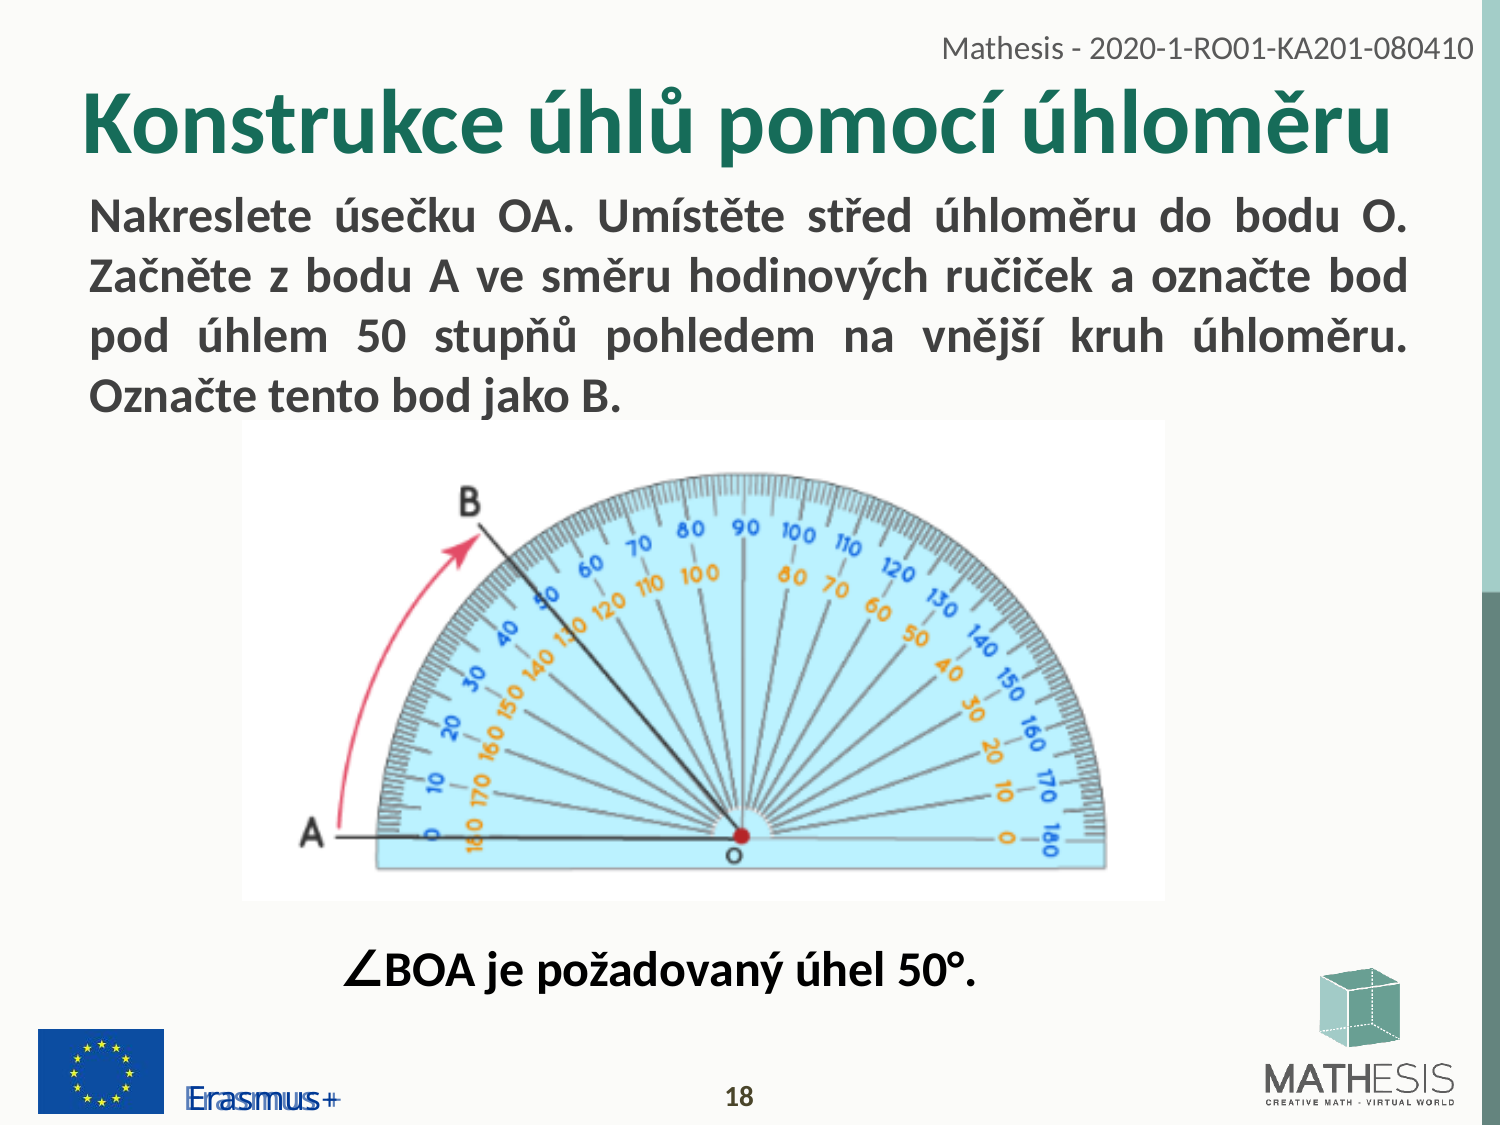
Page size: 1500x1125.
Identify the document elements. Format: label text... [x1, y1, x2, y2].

text_box ∠BOA je požadovaný úhel 50°. [324, 929, 1270, 1005]
title Konstrukce úhlů pomocí úhloměru [0, 54, 1500, 243]
picture [38, 1029, 164, 1114]
list Nakreslete úsečku OA. Umístěte střed úhloměru do bodu O. Začněte z bodu A ve směru hodinových ručiček a označte bod pod úhlem 50 stupňů pohledem na vnější kruh úhloměru. Označte tento bod jako B. [75, 175, 1425, 918]
picture [241, 420, 1165, 901]
